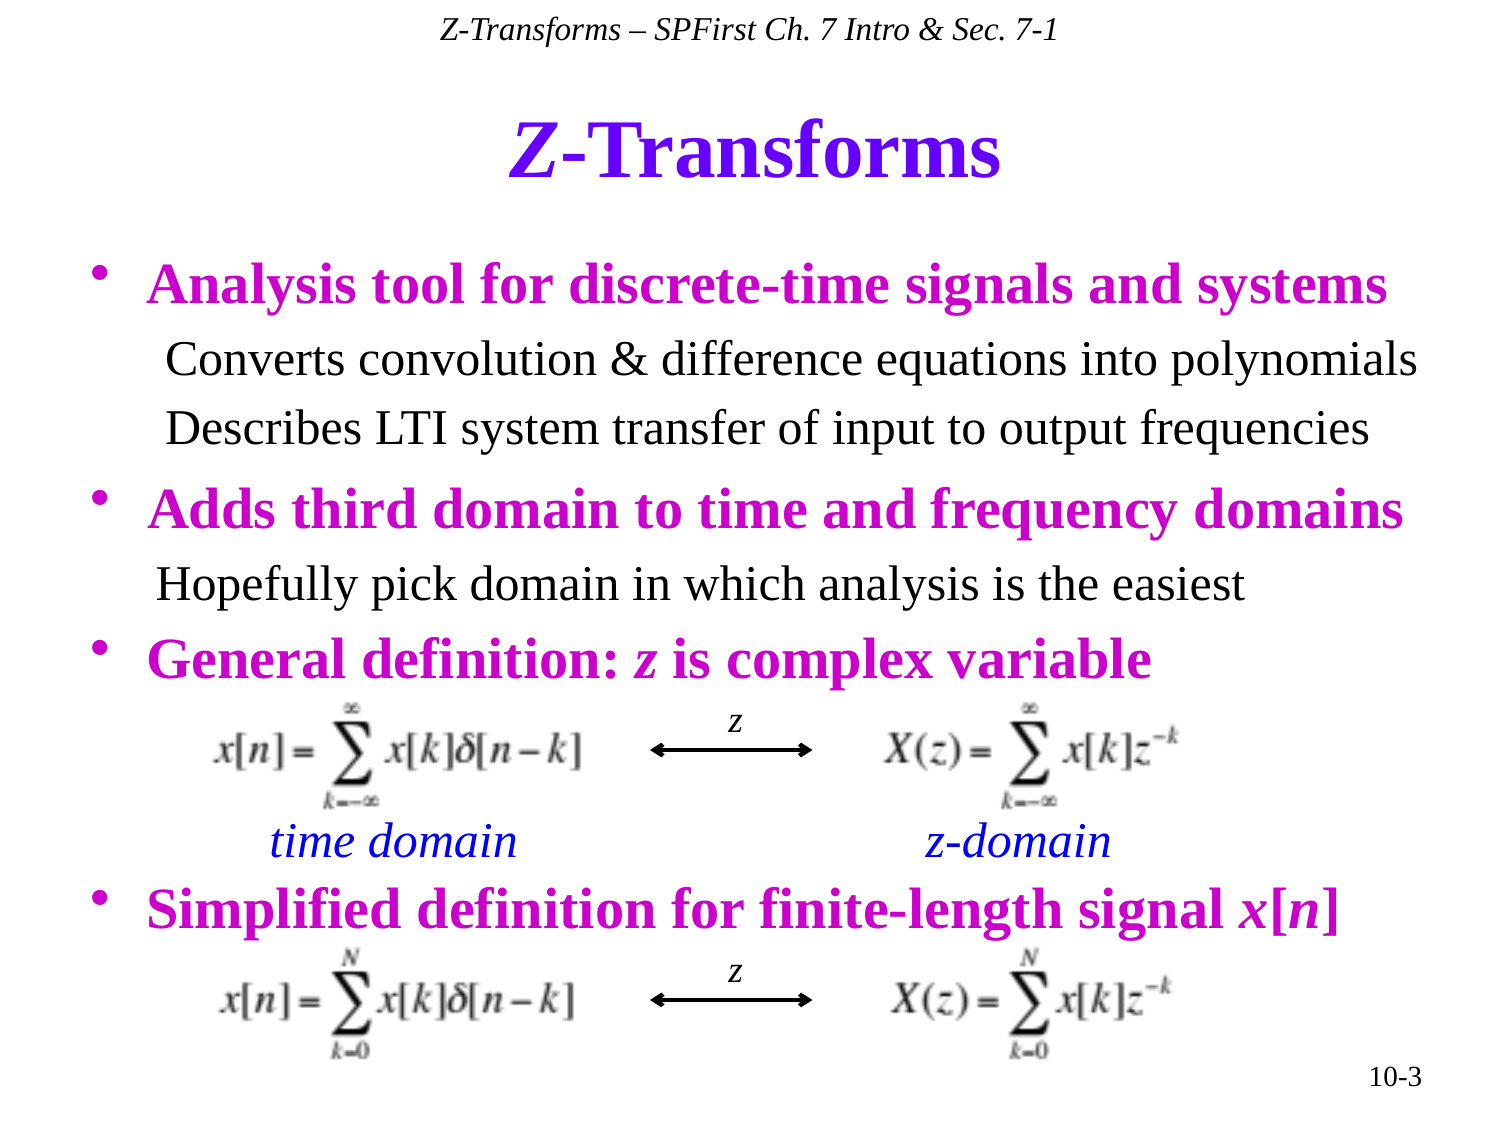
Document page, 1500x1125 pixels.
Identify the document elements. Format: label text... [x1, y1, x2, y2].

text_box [649, 687, 813, 751]
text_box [214, 937, 577, 1063]
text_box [649, 937, 813, 1001]
list Analysis tool for discrete-time signals and systems Converts convolution & difference equations into polynomials Describes LTI system transfer of input to output frequencies [75, 237, 1463, 462]
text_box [207, 687, 584, 813]
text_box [884, 937, 1181, 1063]
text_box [878, 687, 1188, 813]
slide_number 10-3 [1124, 1049, 1438, 1125]
text_box time domain [199, 799, 588, 862]
text_box General definition: z is complex variable [75, 612, 1463, 713]
text_box Simplified definition for finite-length signal x[n] [75, 862, 1463, 950]
text_box z-domain [824, 799, 1213, 862]
text_box Z-Transforms – SPFirst Ch. 7 Intro & Sec. 7-1 [0, 0, 1500, 55]
text_box Adds third domain to time and frequency domains Hopefully pick domain in which analysis is the easiest [75, 462, 1463, 612]
title Z-Transforms [75, 55, 1438, 237]
